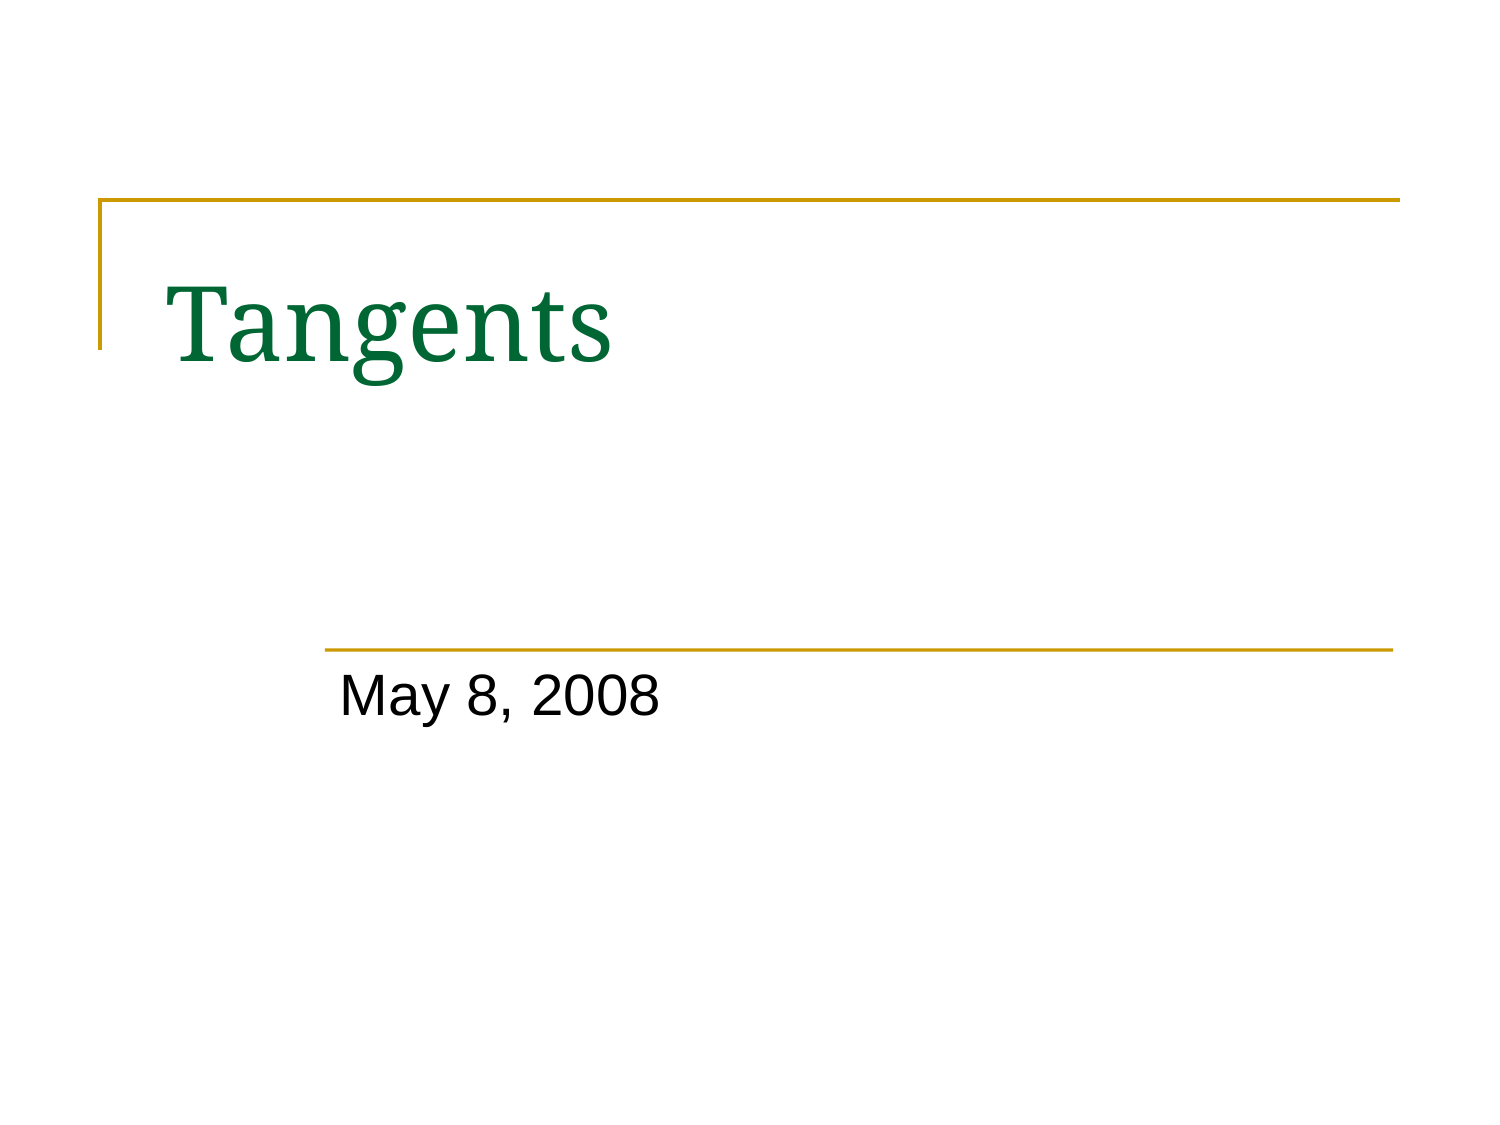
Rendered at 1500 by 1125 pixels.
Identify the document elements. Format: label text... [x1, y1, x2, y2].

subtitle May 8, 2008 [324, 649, 1401, 938]
title Tangents [149, 249, 1401, 538]
